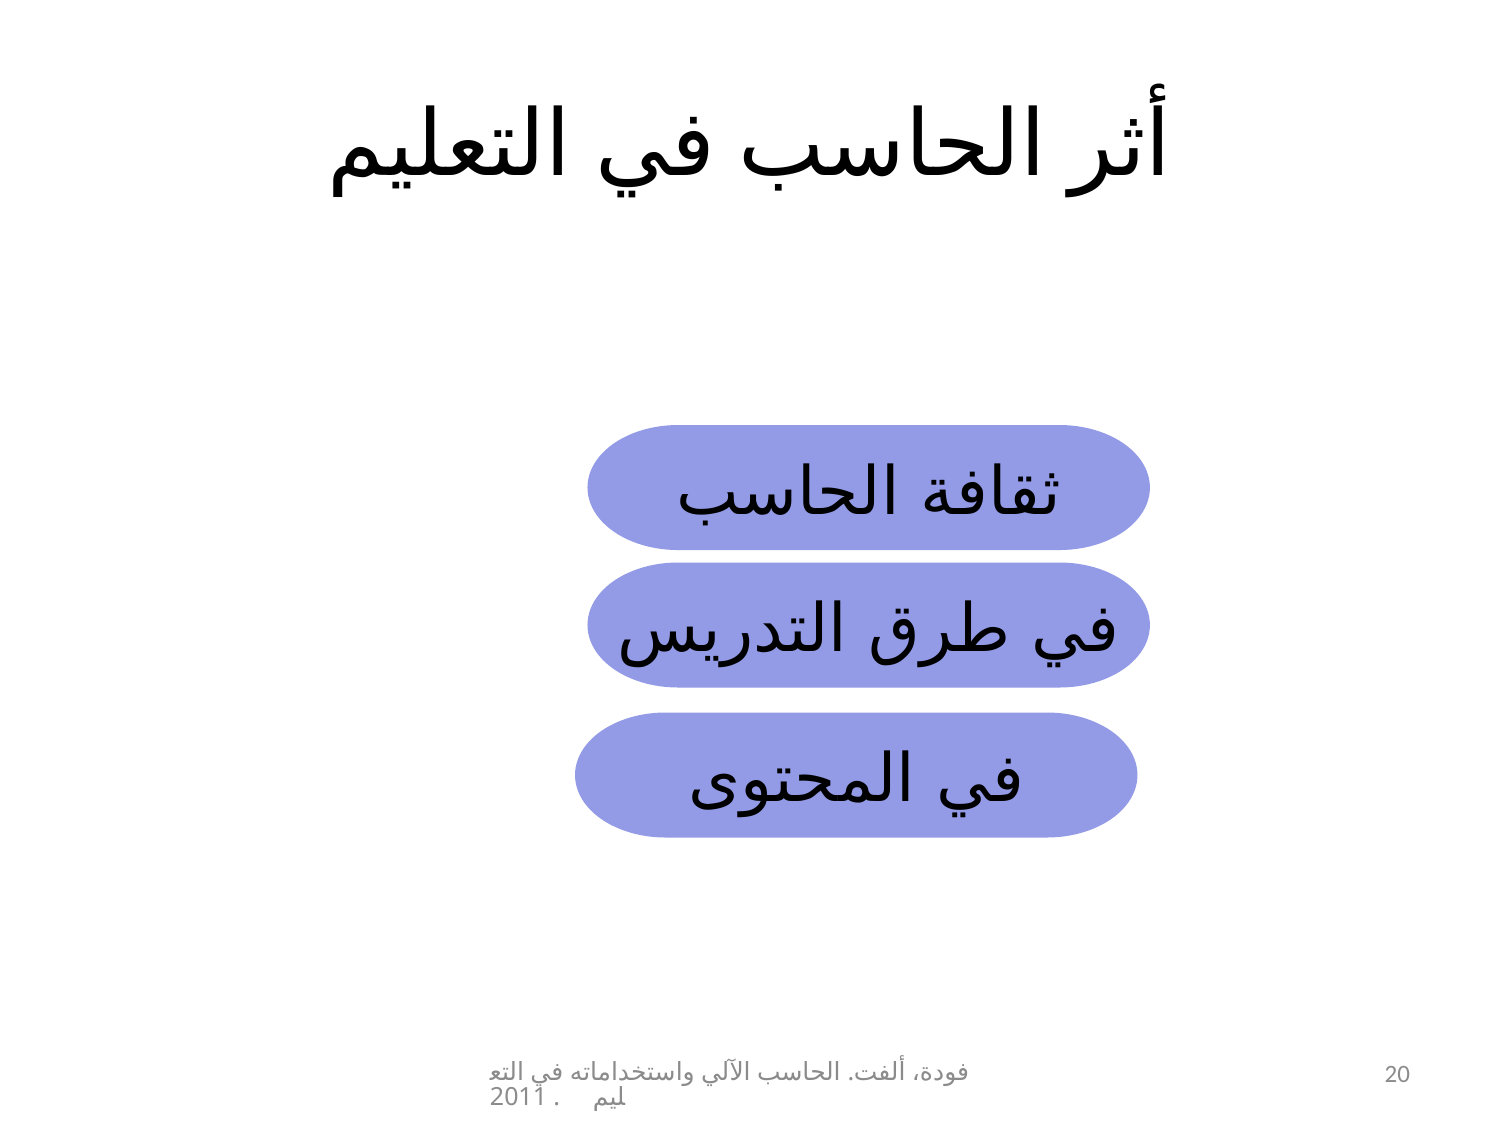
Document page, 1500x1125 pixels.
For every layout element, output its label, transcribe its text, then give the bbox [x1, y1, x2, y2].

slide_number 20 [1074, 1042, 1425, 1103]
title أثر الحاسب في التعليم [75, 45, 1425, 233]
footer فودة، ألفت. الحاسب الآلي واستخداماته في التعليم. 2011 [474, 1042, 988, 1103]
text_box في المحتوى [575, 712, 1138, 838]
text_box ثقافة الحاسب [587, 425, 1150, 551]
text_box في طرق التدريس [587, 562, 1150, 688]
